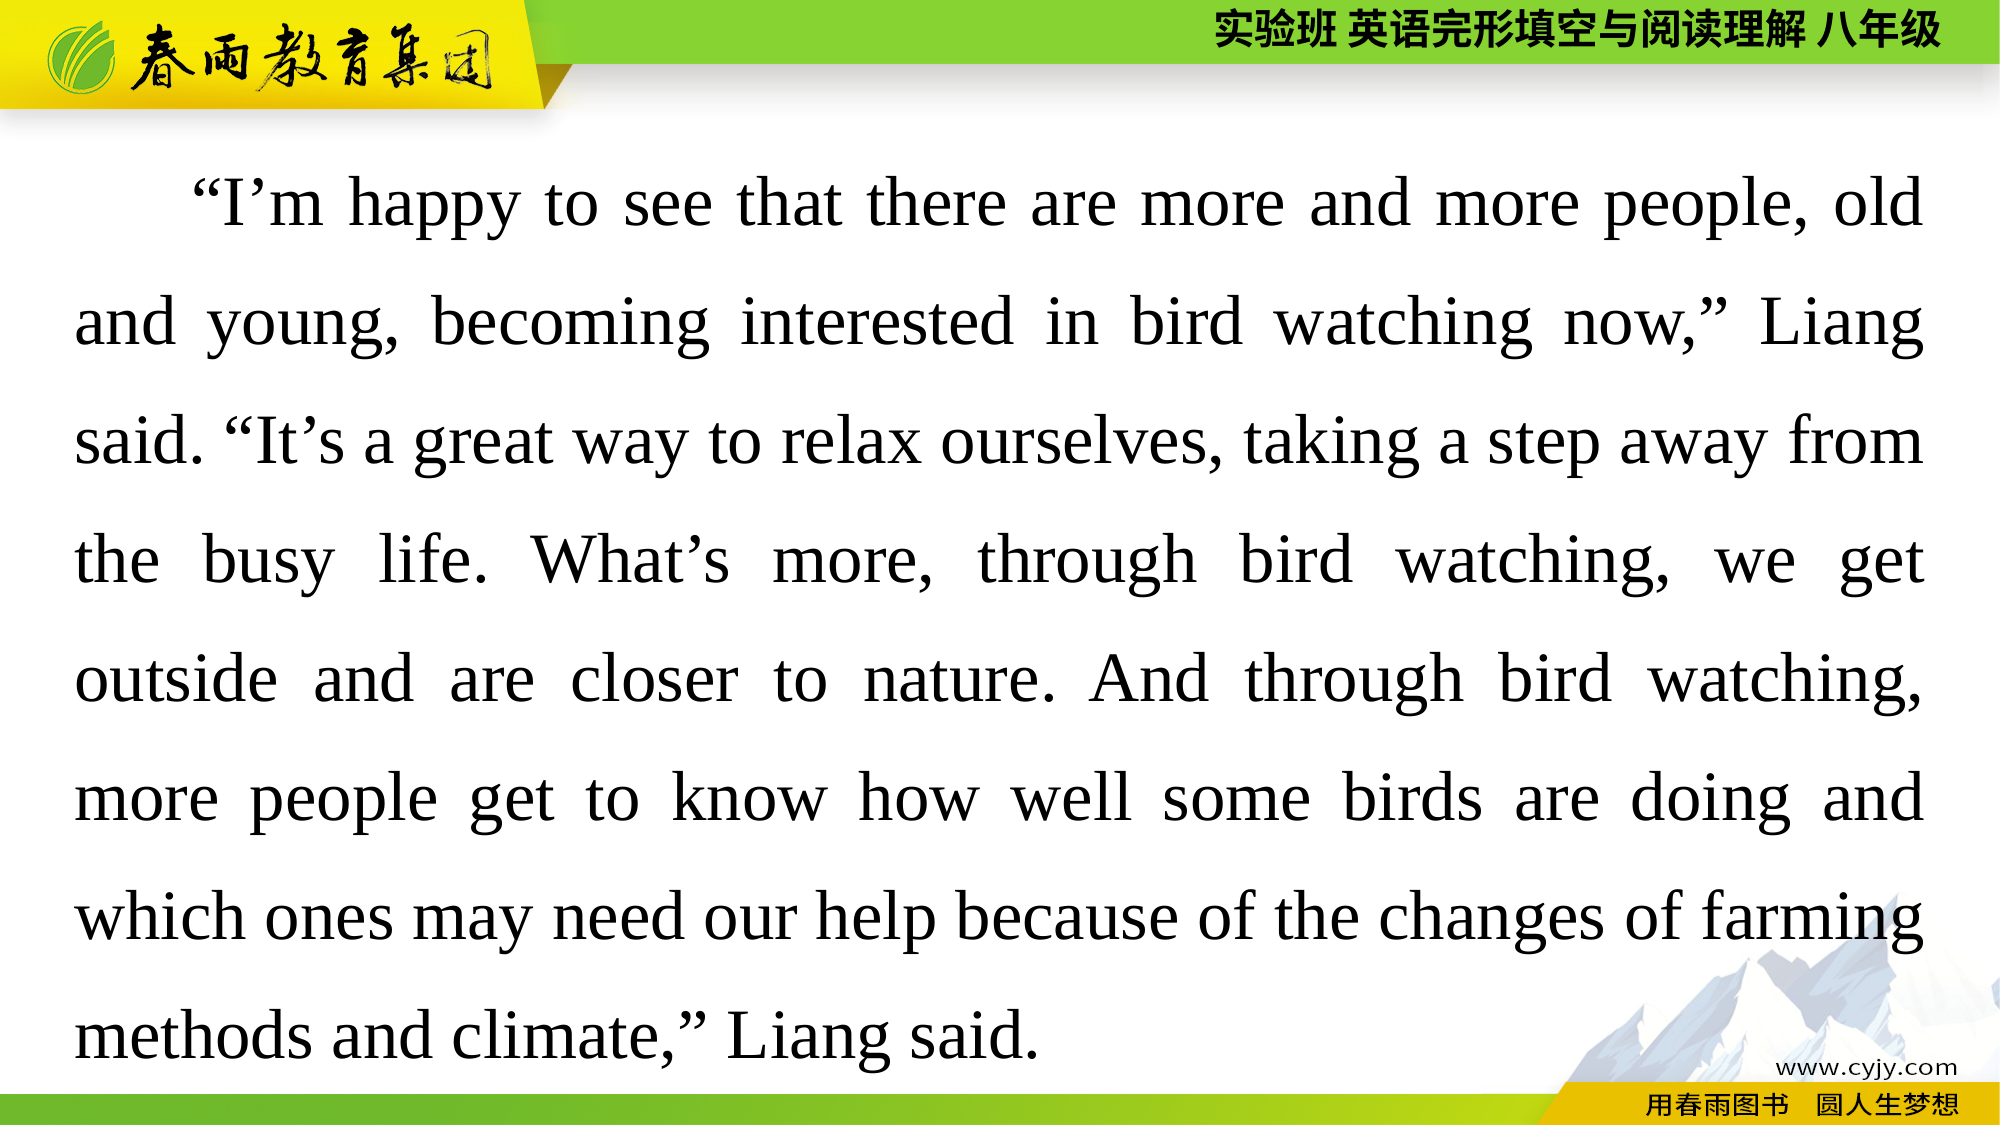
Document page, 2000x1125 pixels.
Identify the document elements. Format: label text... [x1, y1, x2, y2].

list “I’m happy to see that there are more and more people, old and young, becoming interested in bird watching now,” Liang said. “It’s a great way to relax ourselves, taking a step away from the busy life. What’s more, through bird watching, we get outside and are closer to nature. And through bird watching, more people get to know how well some birds are doing and which ones may need our help because of the changes of farming methods and climate,” Liang said. [59, 113, 1944, 1077]
picture [0, 0, 2000, 1125]
